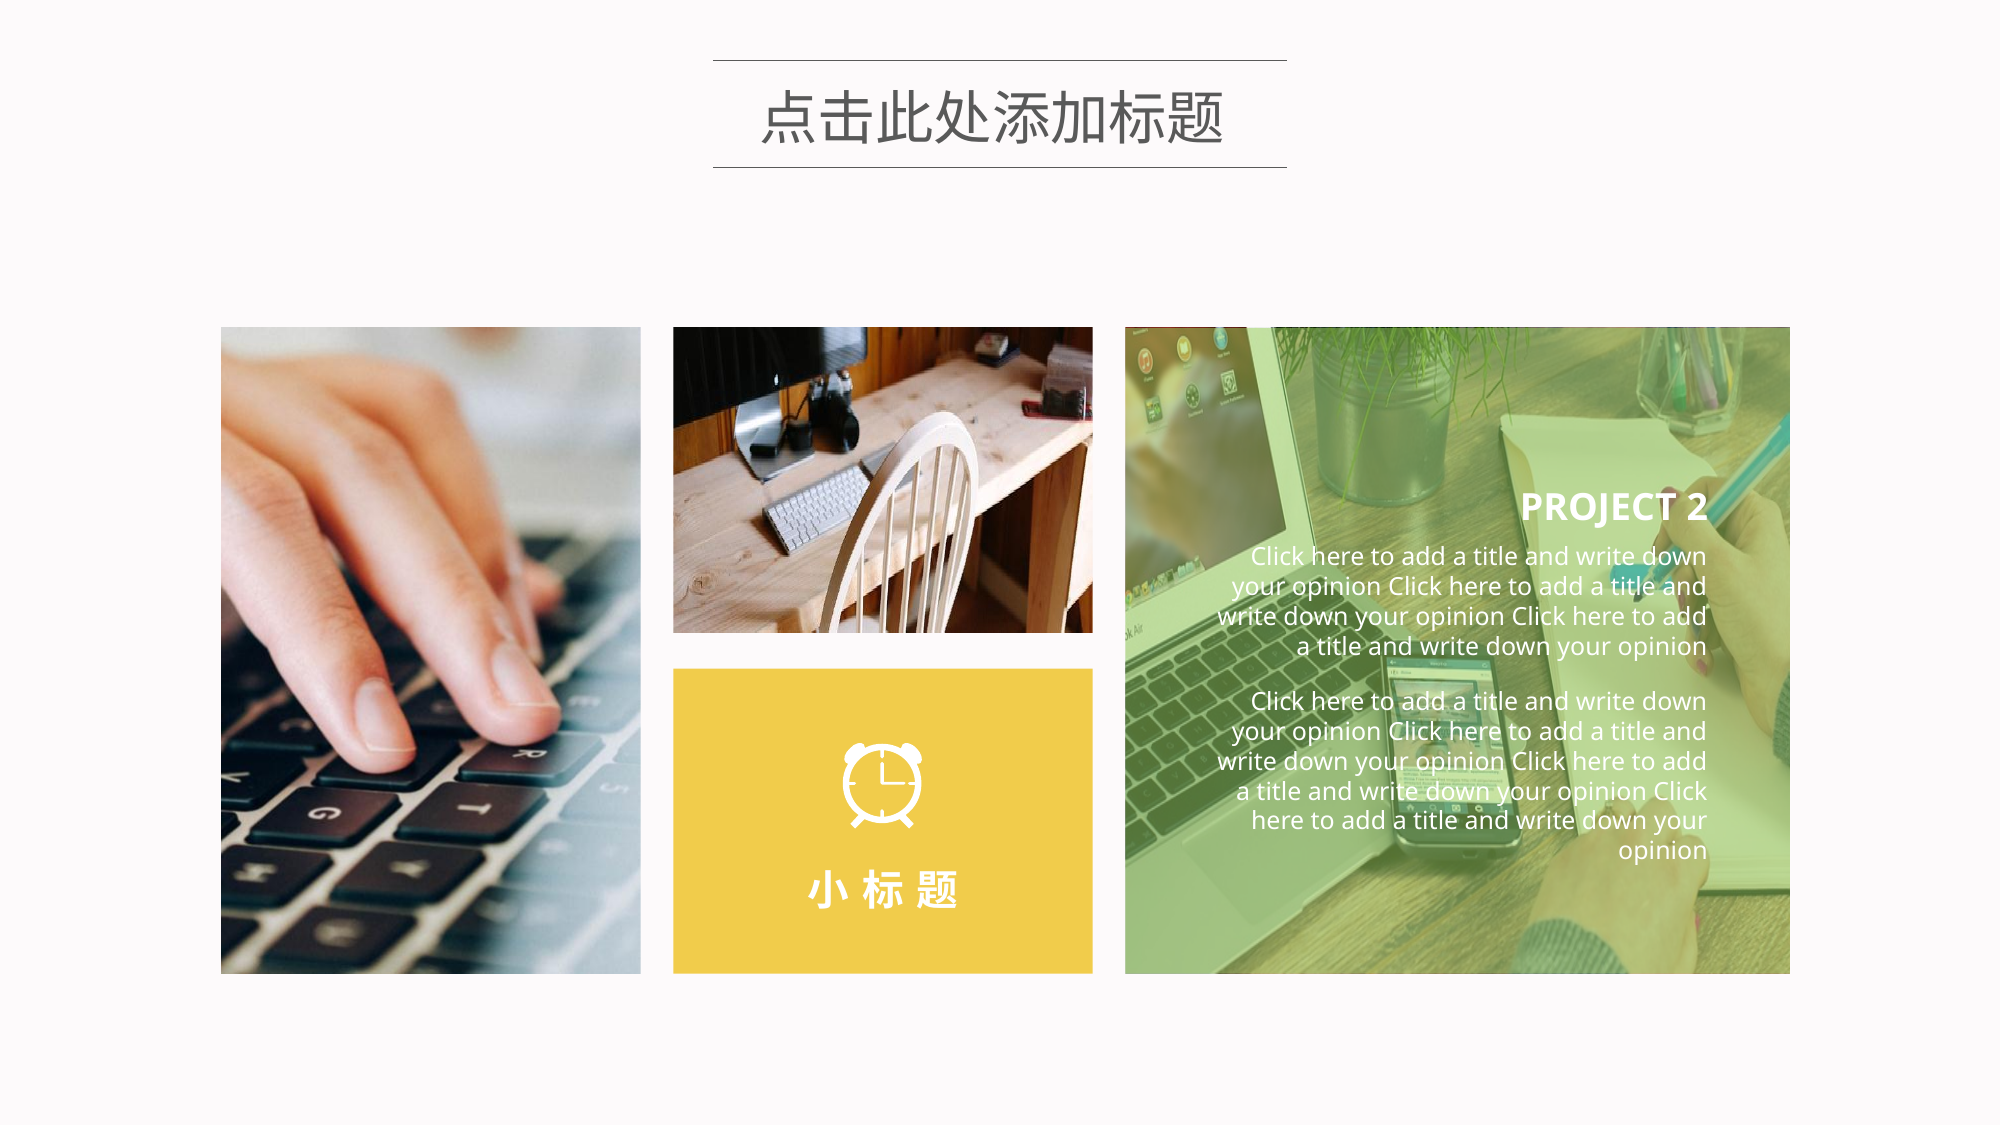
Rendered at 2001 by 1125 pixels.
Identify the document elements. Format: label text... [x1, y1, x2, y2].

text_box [842, 741, 924, 829]
text_box 小标题 [765, 856, 1001, 922]
text_box [220, 327, 642, 975]
text_box 点击此处添加标题 [731, 73, 1253, 159]
text_box [672, 668, 1094, 975]
text_box PROJECT 2 Click here to add a title and write down your opinion Click here to add a title and write down your opinion Click here to add a title and write down your opinion Click here to add a title and write down your opinion Click here to add a title and write down your opinion Click here to add a title and write down your opinion Click here to add a title and write down your opinion [1192, 475, 1723, 873]
text_box [672, 327, 1094, 634]
text_box [1124, 327, 1791, 975]
